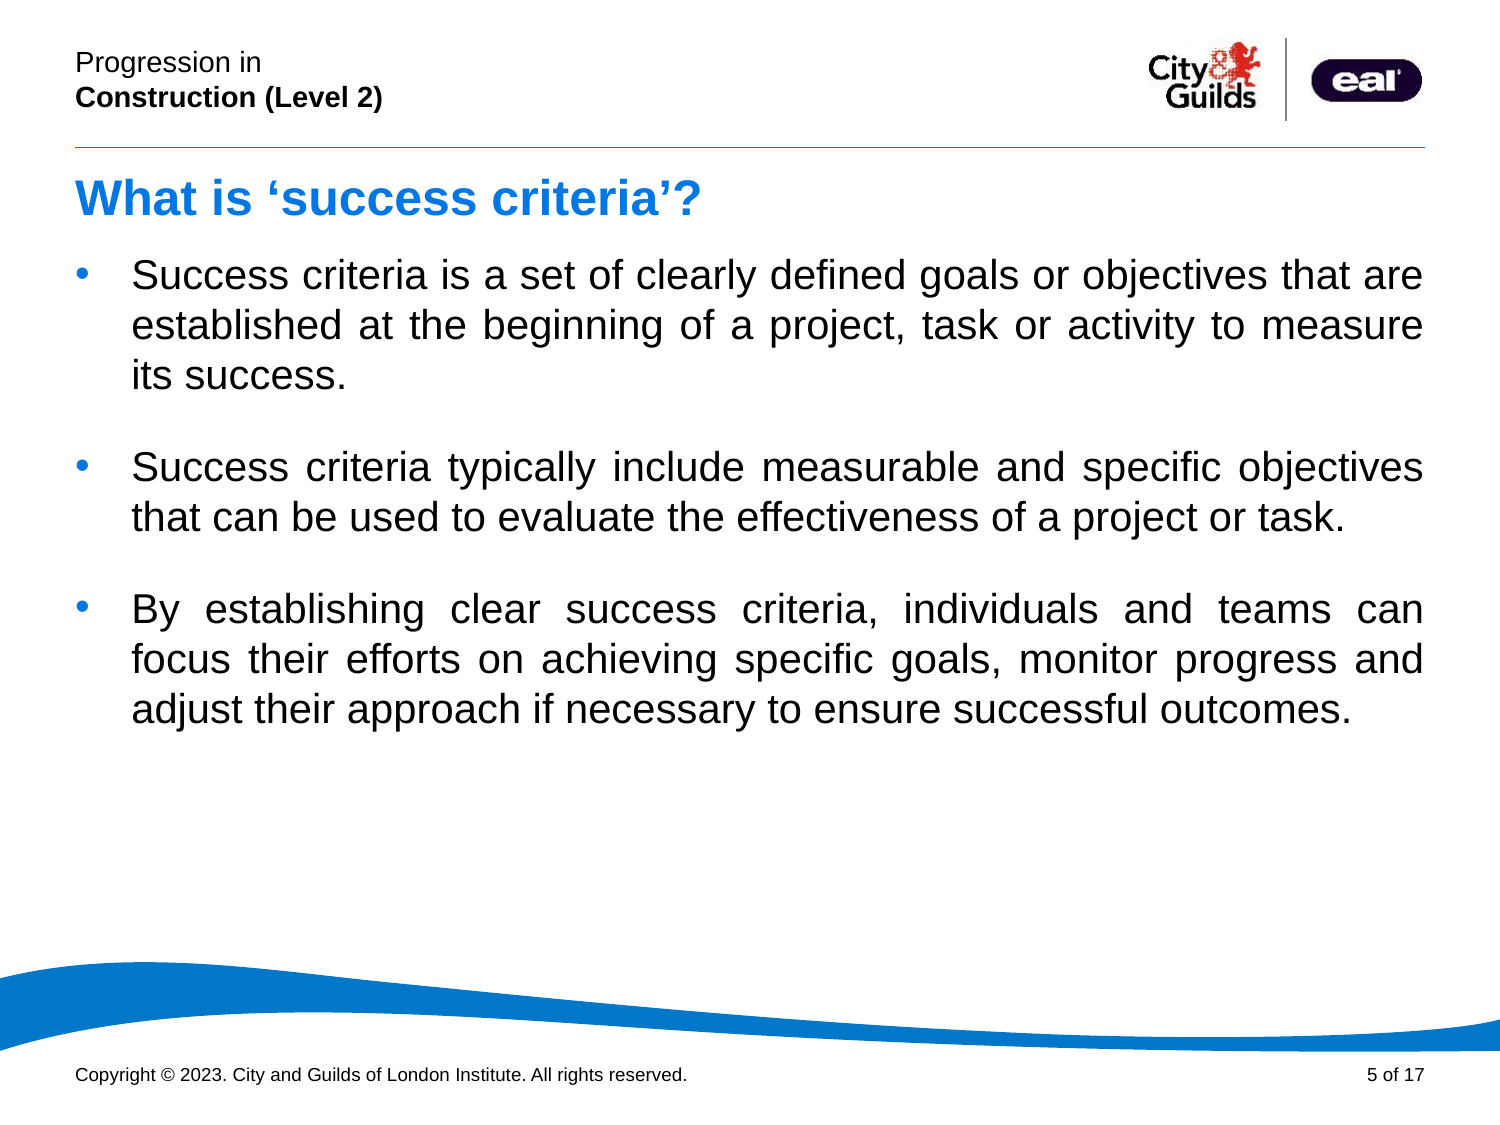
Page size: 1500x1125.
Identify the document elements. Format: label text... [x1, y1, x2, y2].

list Success criteria is a set of clearly defined goals or objectives that are established at the beginning of a project, task or activity to measure its success. Success criteria typically include measurable and specific objectives that can be used to evaluate the effectiveness of a project or task. By establishing clear success criteria, individuals and teams can focus their efforts on achieving specific goals, monitor progress and adjust their approach if necessary to ensure successful outcomes. [74, 247, 1426, 946]
picture [1149, 38, 1422, 121]
title What is ‘success criteria’? [74, 165, 1426, 229]
